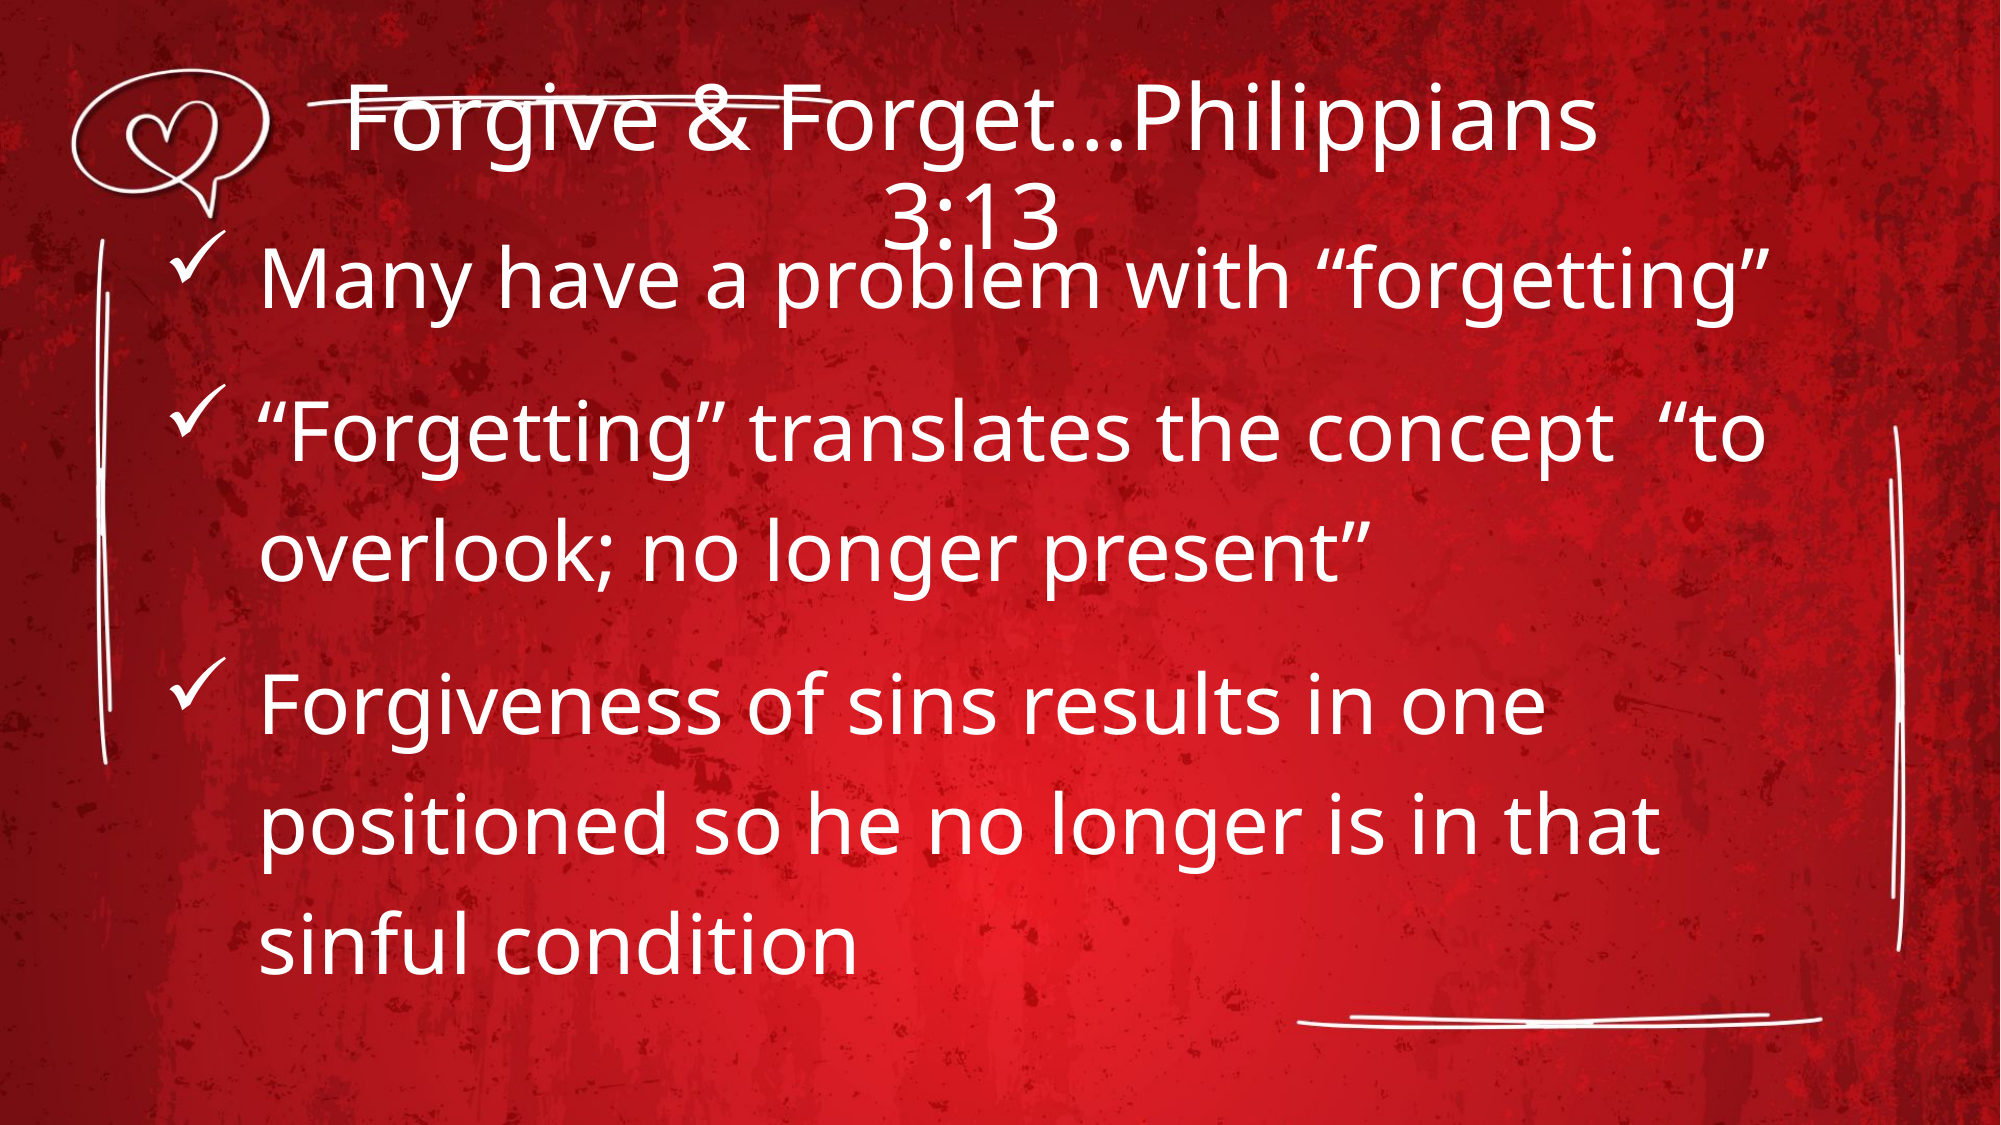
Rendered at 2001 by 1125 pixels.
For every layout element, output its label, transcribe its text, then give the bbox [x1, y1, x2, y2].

list Many have a problem with “forgetting” “Forgetting” translates the concept “to overlook; no longer present” Forgiveness of sins results in one positioned so he no longer is in that sinful condition [148, 254, 1852, 942]
picture [0, 0, 2001, 1125]
title Forgive & Forget…Philippians 3:13 [250, 134, 1695, 277]
